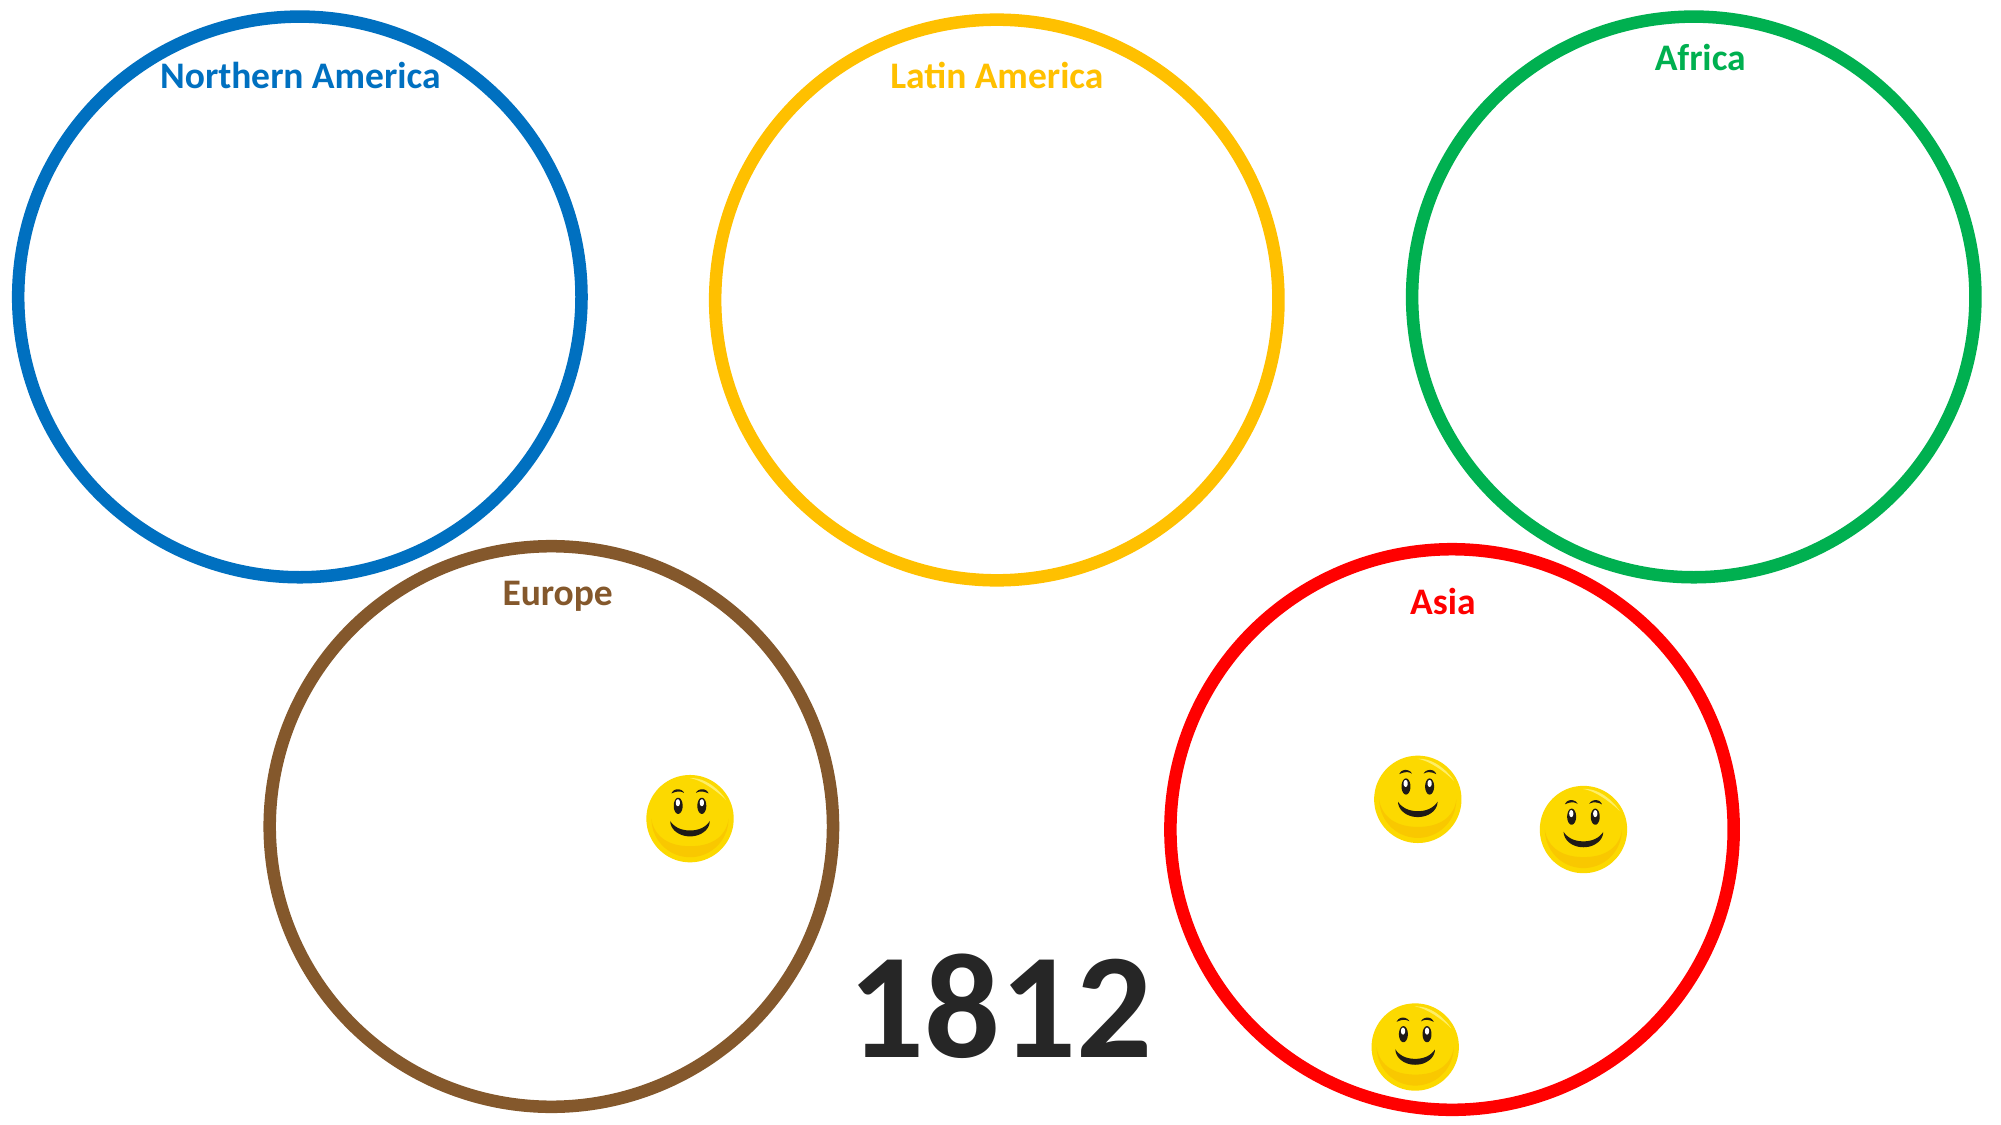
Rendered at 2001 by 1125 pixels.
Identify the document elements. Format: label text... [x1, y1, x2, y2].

text_box [17, 61, 583, 579]
text_box Latin America [875, 43, 1122, 104]
text_box [714, 46, 1280, 582]
text_box Africa [1640, 25, 1788, 86]
text_box Northern America [145, 43, 497, 104]
picture [1539, 785, 1628, 874]
text_box [1411, 15, 1977, 579]
text_box Asia [1395, 569, 1493, 630]
text_box [881, 18, 1112, 43]
picture [1374, 755, 1462, 843]
text_box [178, 15, 422, 43]
text_box [1169, 548, 1735, 1111]
picture [1371, 1003, 1459, 1091]
text_box Europe [488, 560, 647, 621]
text_box 1812 [820, 900, 1181, 1095]
text_box [268, 545, 835, 1108]
picture [646, 774, 734, 863]
